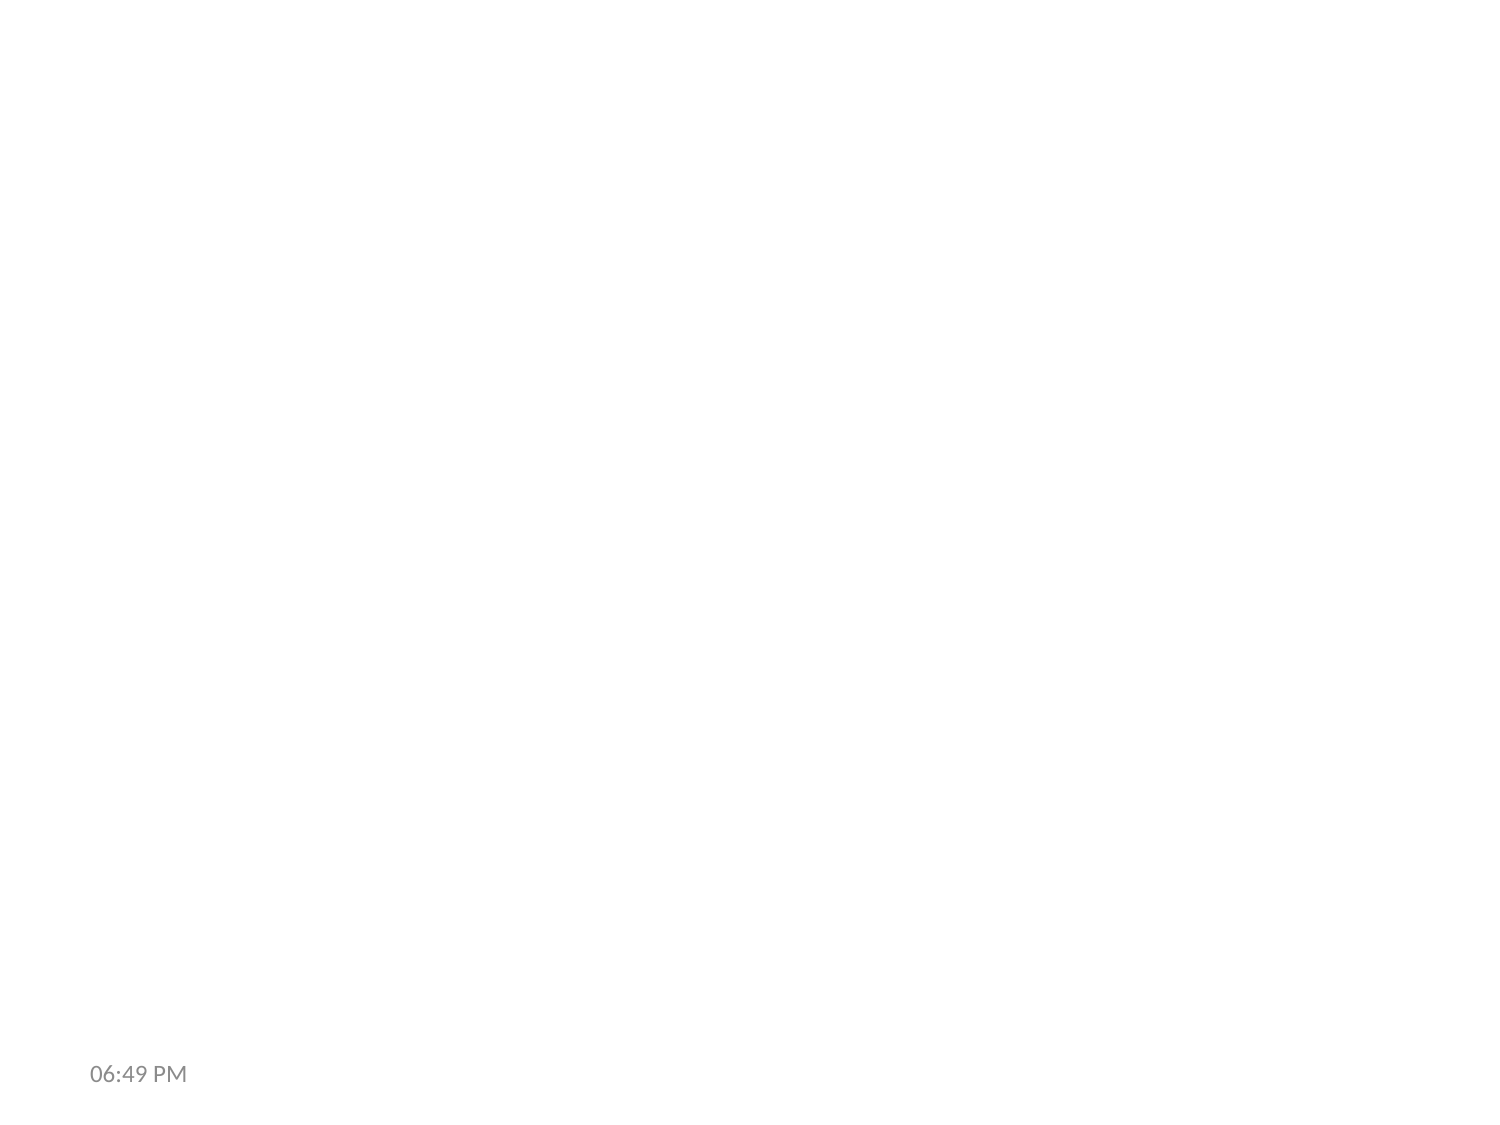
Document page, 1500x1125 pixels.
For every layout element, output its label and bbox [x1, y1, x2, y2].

slide_number [75, 1042, 425, 1103]
